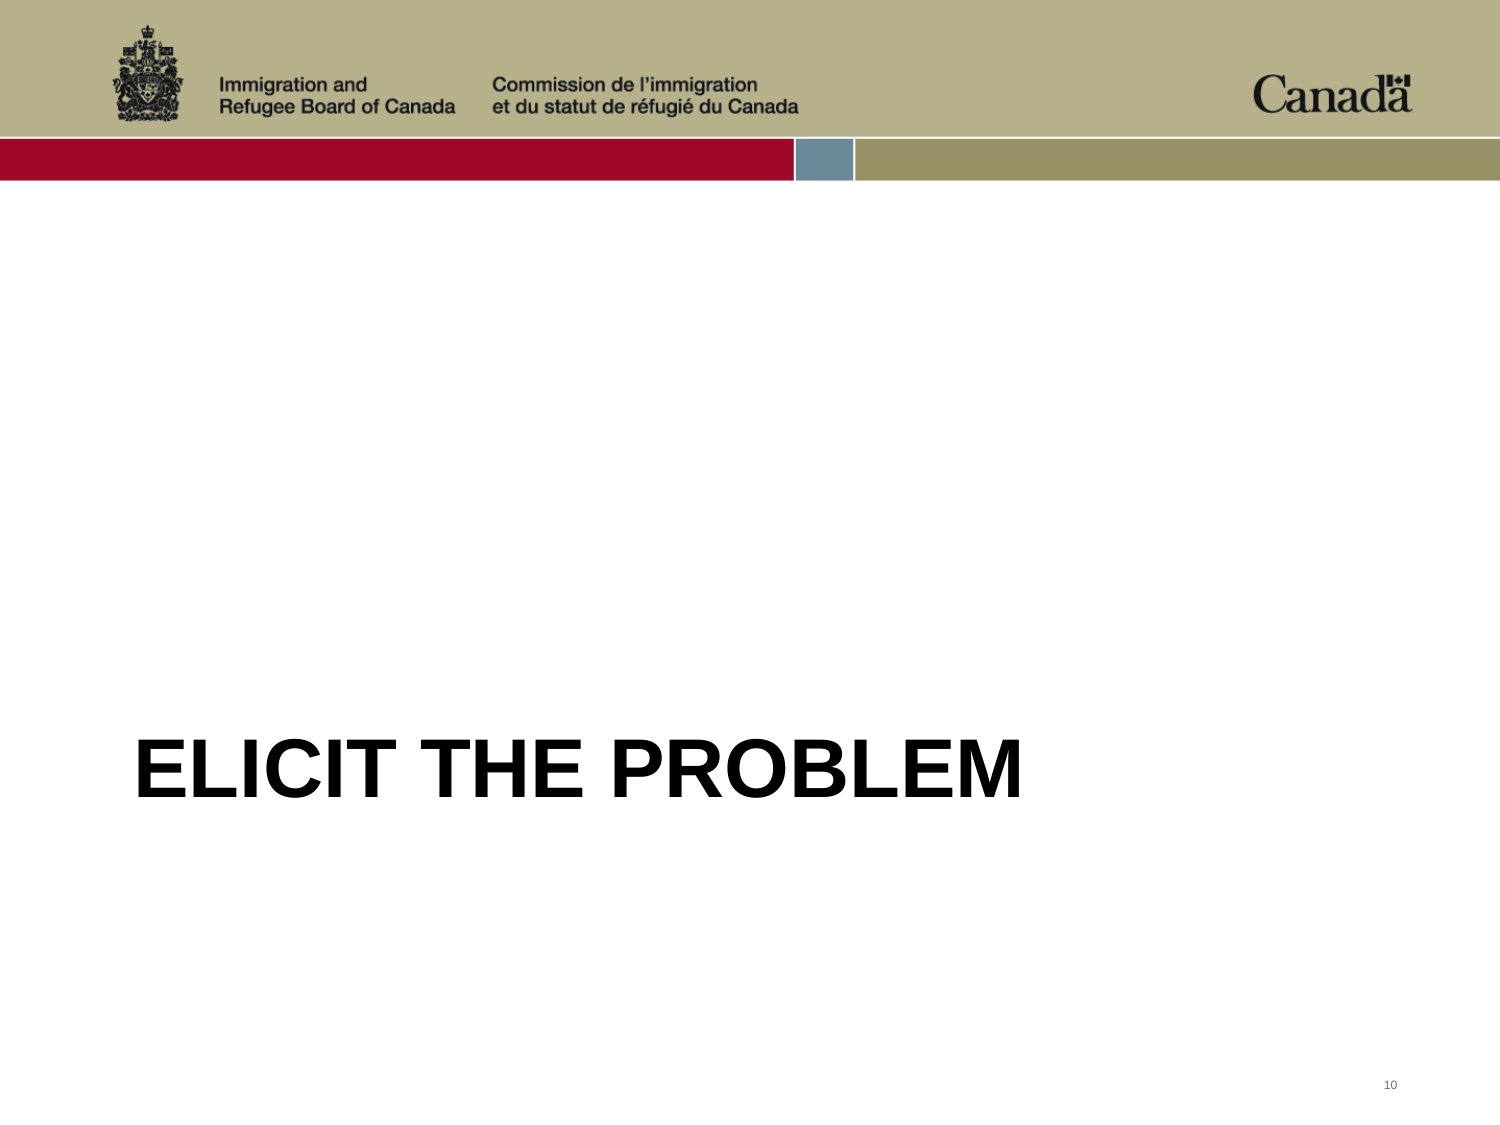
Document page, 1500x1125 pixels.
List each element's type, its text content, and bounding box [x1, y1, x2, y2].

picture [0, 0, 1500, 1125]
slide_number 10 [1100, 1025, 1413, 1100]
title ELICIT the problem [118, 722, 1394, 947]
